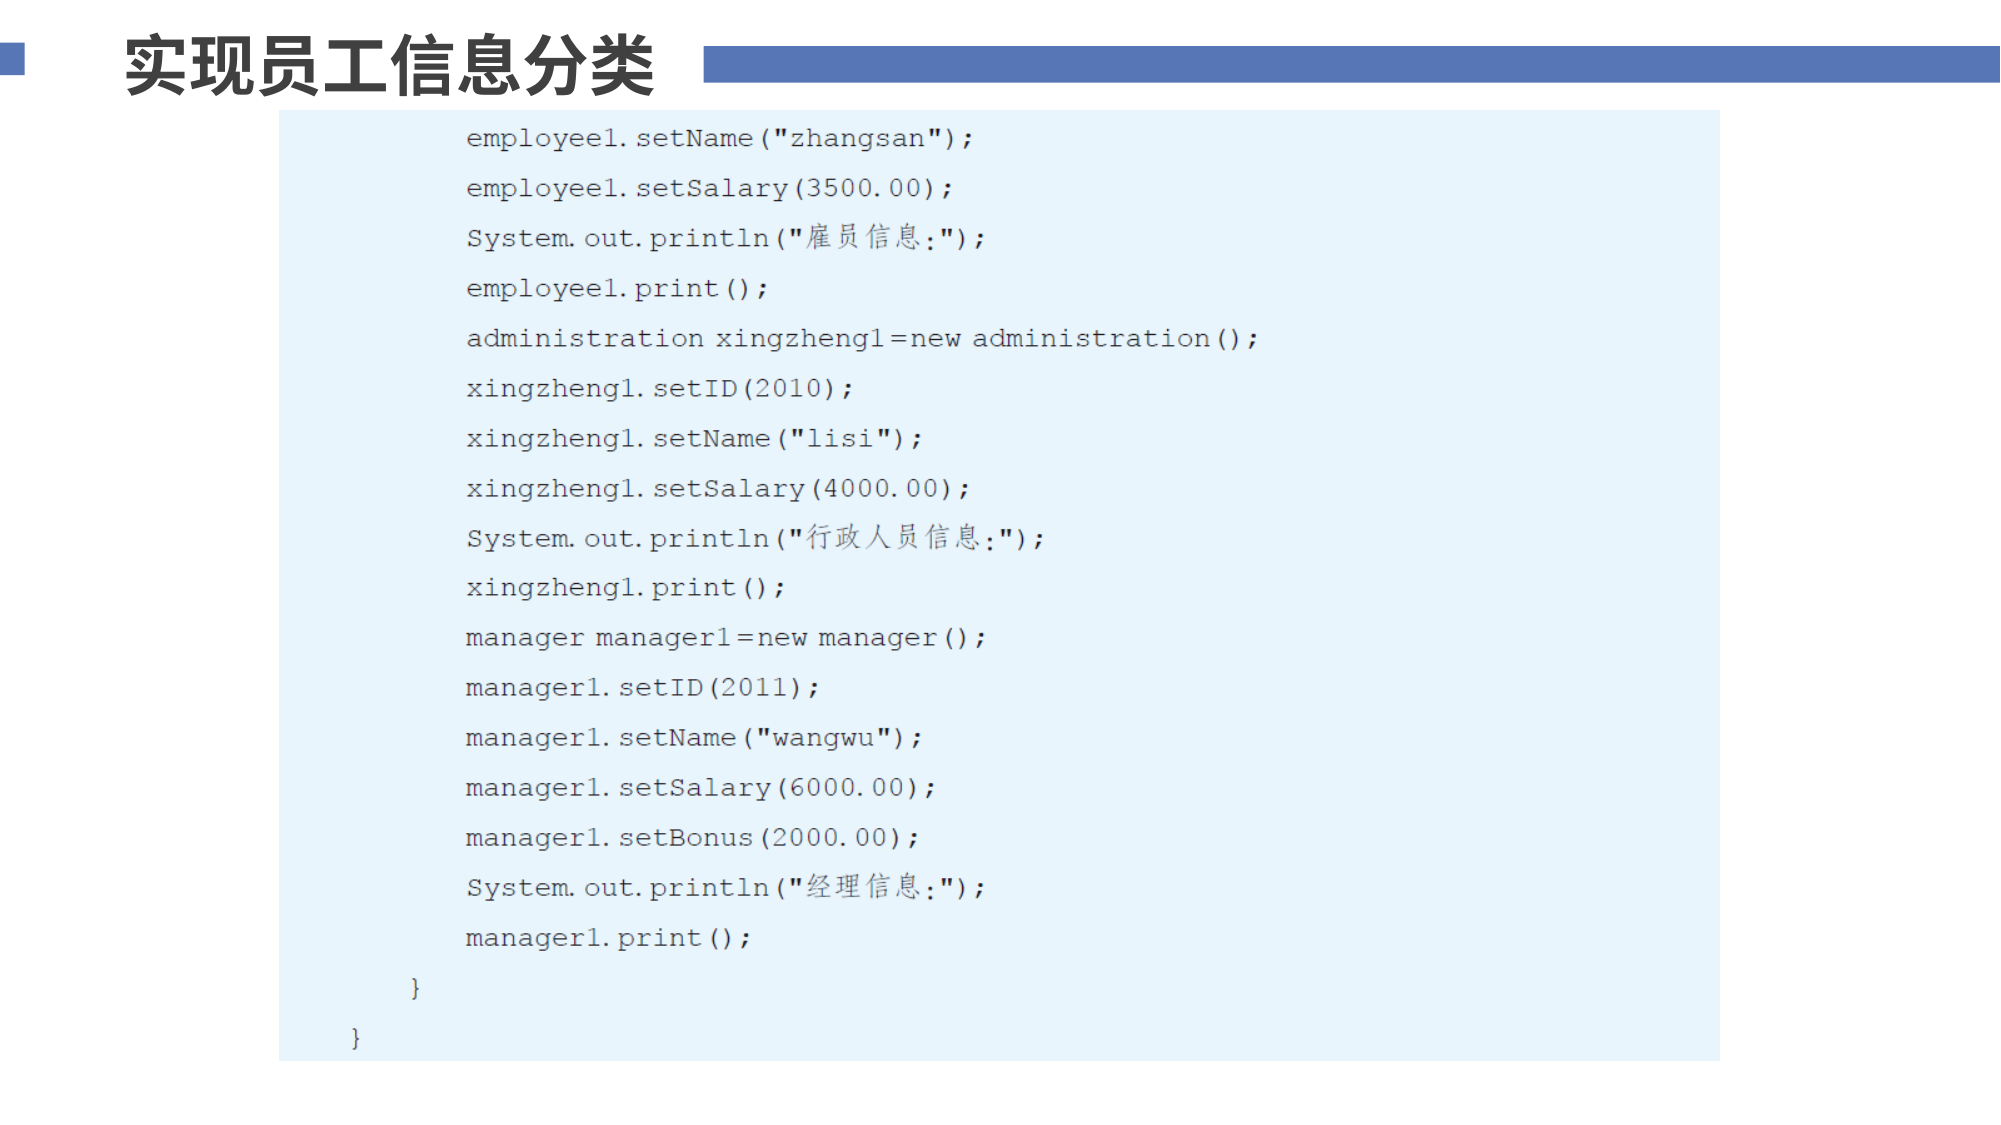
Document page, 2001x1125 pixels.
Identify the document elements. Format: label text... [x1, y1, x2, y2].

picture [279, 110, 1720, 1062]
text_box [702, 45, 2000, 84]
text_box 实现员工信息分类 [122, 23, 657, 104]
text_box [0, 41, 26, 76]
